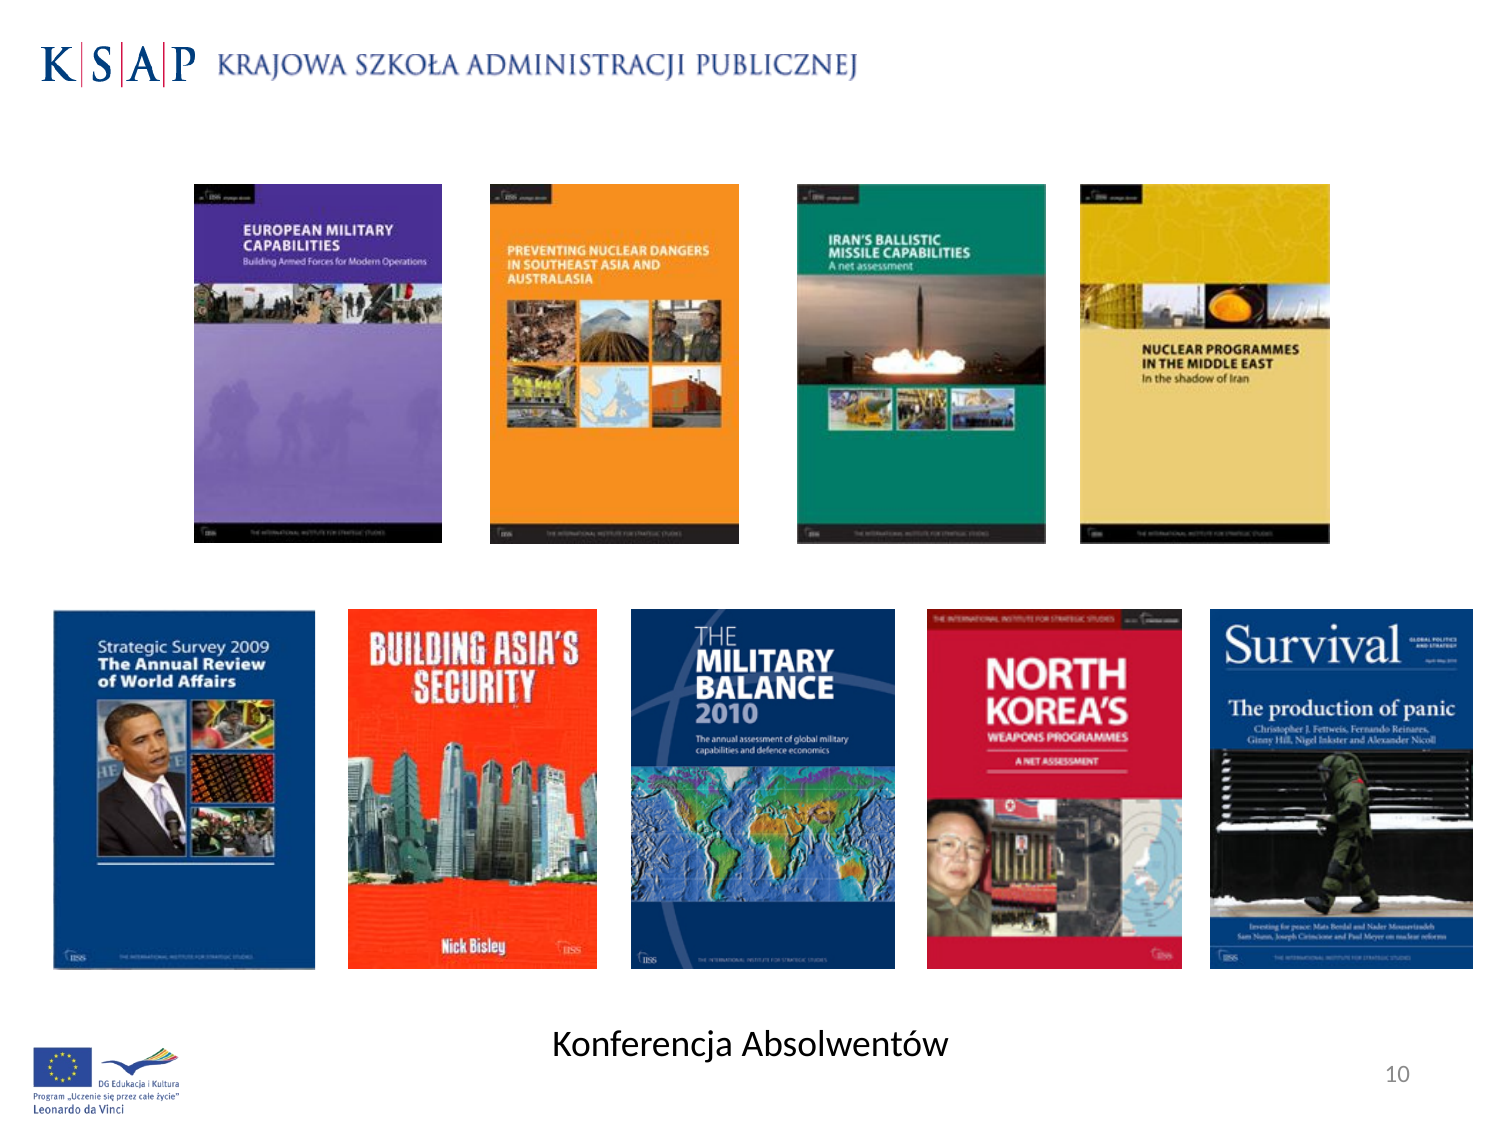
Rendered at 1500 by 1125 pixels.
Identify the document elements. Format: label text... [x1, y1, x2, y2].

picture [489, 184, 740, 545]
picture [1210, 609, 1474, 970]
picture [40, 42, 195, 90]
picture [1080, 184, 1330, 545]
picture [796, 184, 1047, 545]
picture [348, 609, 598, 970]
picture [29, 1043, 184, 1118]
picture [218, 54, 857, 81]
picture [194, 184, 442, 543]
slide_number 10 [1074, 1042, 1425, 1103]
picture [52, 609, 316, 970]
picture [926, 609, 1183, 970]
text_box Konferencja Absolwentów [537, 1011, 987, 1072]
picture [631, 609, 895, 970]
